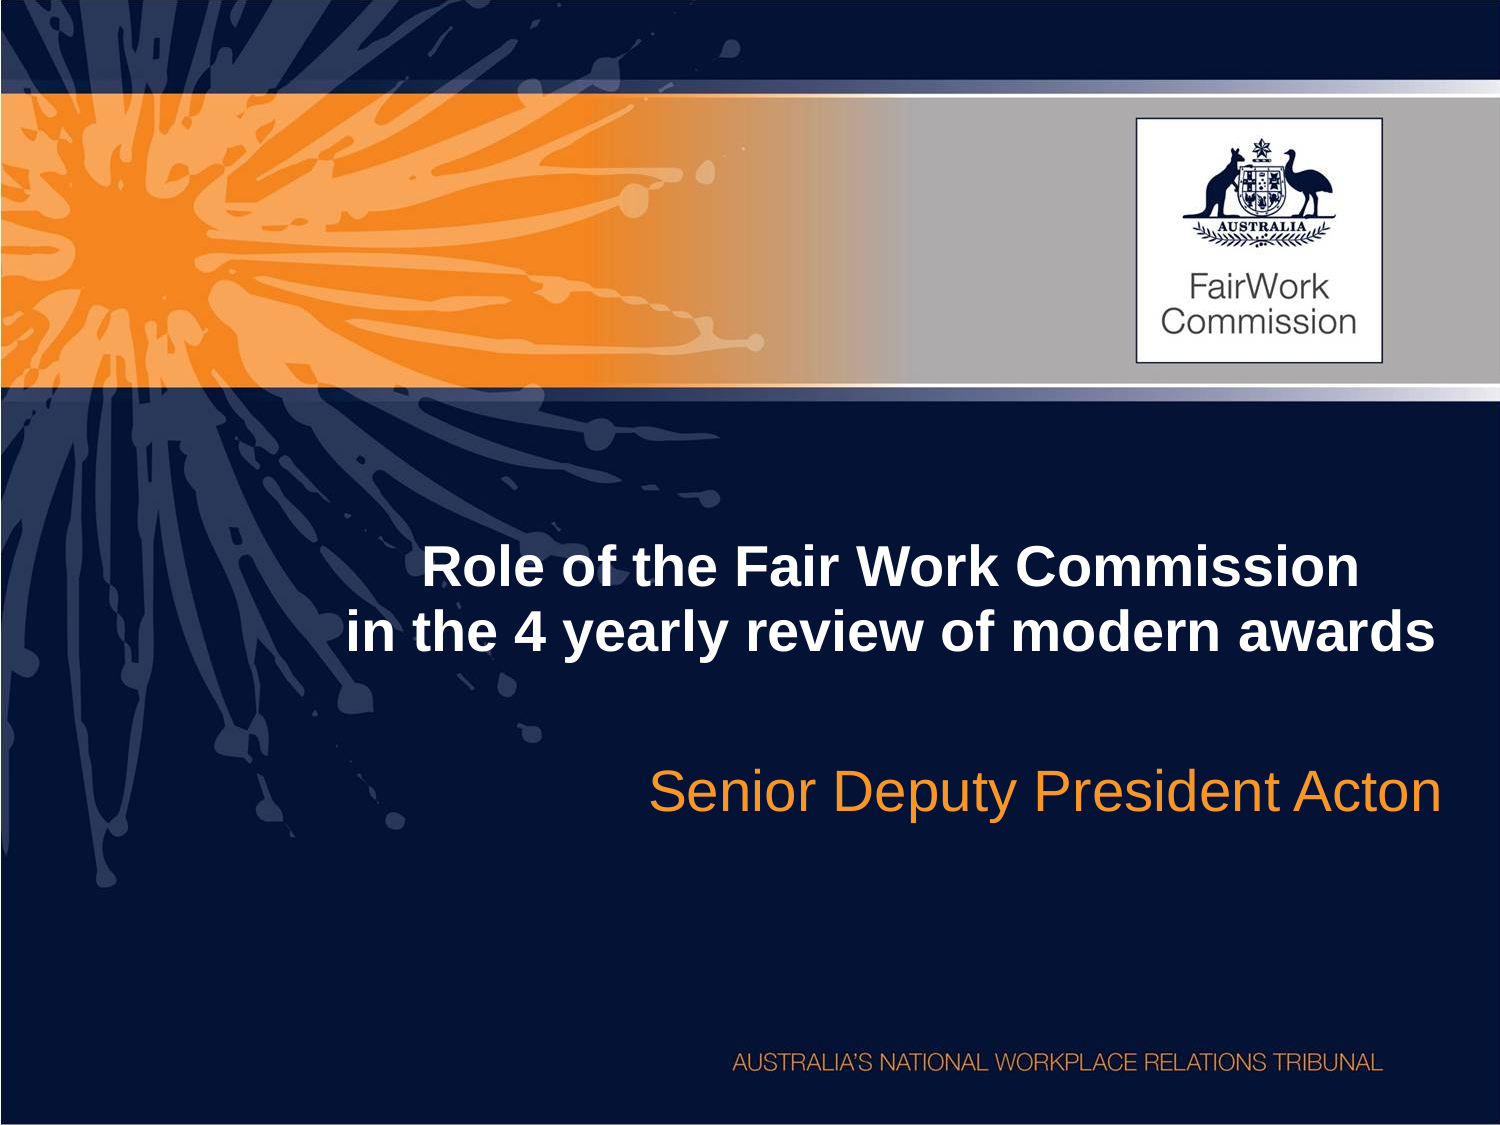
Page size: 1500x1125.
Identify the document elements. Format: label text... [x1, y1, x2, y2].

picture [0, 0, 1500, 1125]
text_box Role of the Fair Work Commission in the 4 yearly review of modern awards [324, 527, 1459, 728]
text_box Senior Deputy President Acton [430, 751, 1459, 906]
